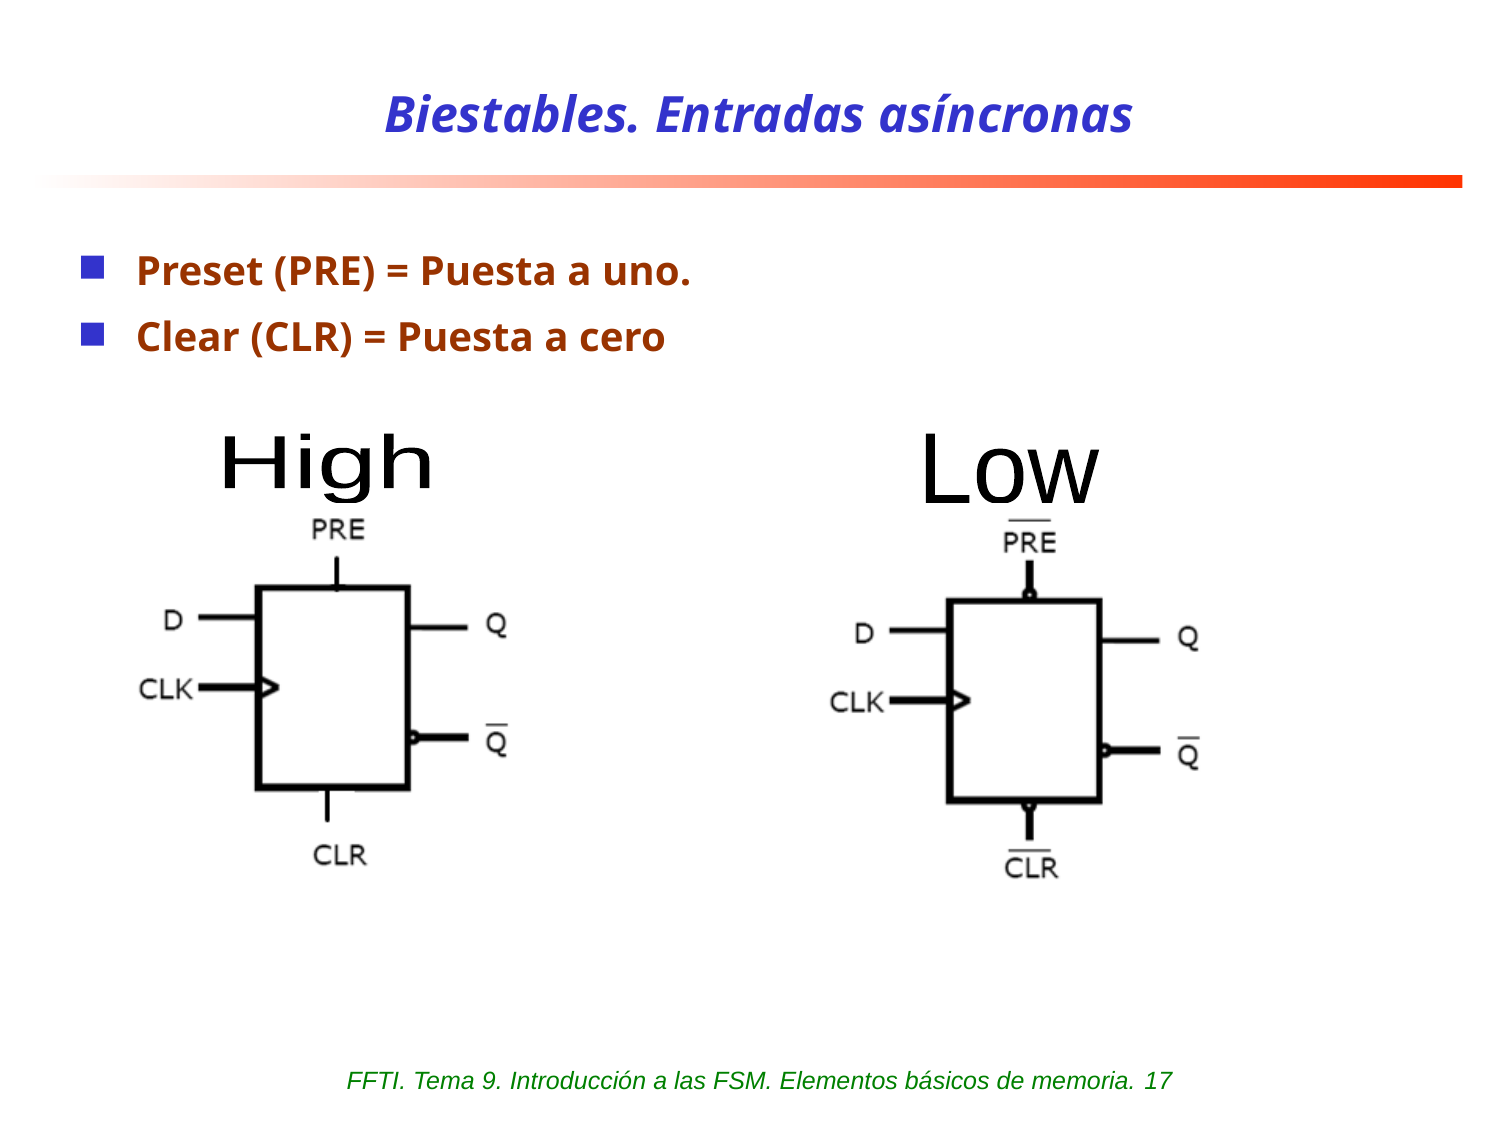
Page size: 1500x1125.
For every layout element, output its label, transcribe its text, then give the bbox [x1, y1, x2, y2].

list Preset (PRE) = Puesta a uno. Clear (CLR) = Puesta a cero [68, 237, 1451, 368]
title Biestables. Entradas asíncronas [68, 49, 1451, 176]
footer FFTI. Tema 9. Introducción a las FSM. Elementos básicos de memoria. 17 [68, 1056, 1451, 1103]
picture [68, 503, 656, 883]
picture [821, 503, 1248, 945]
